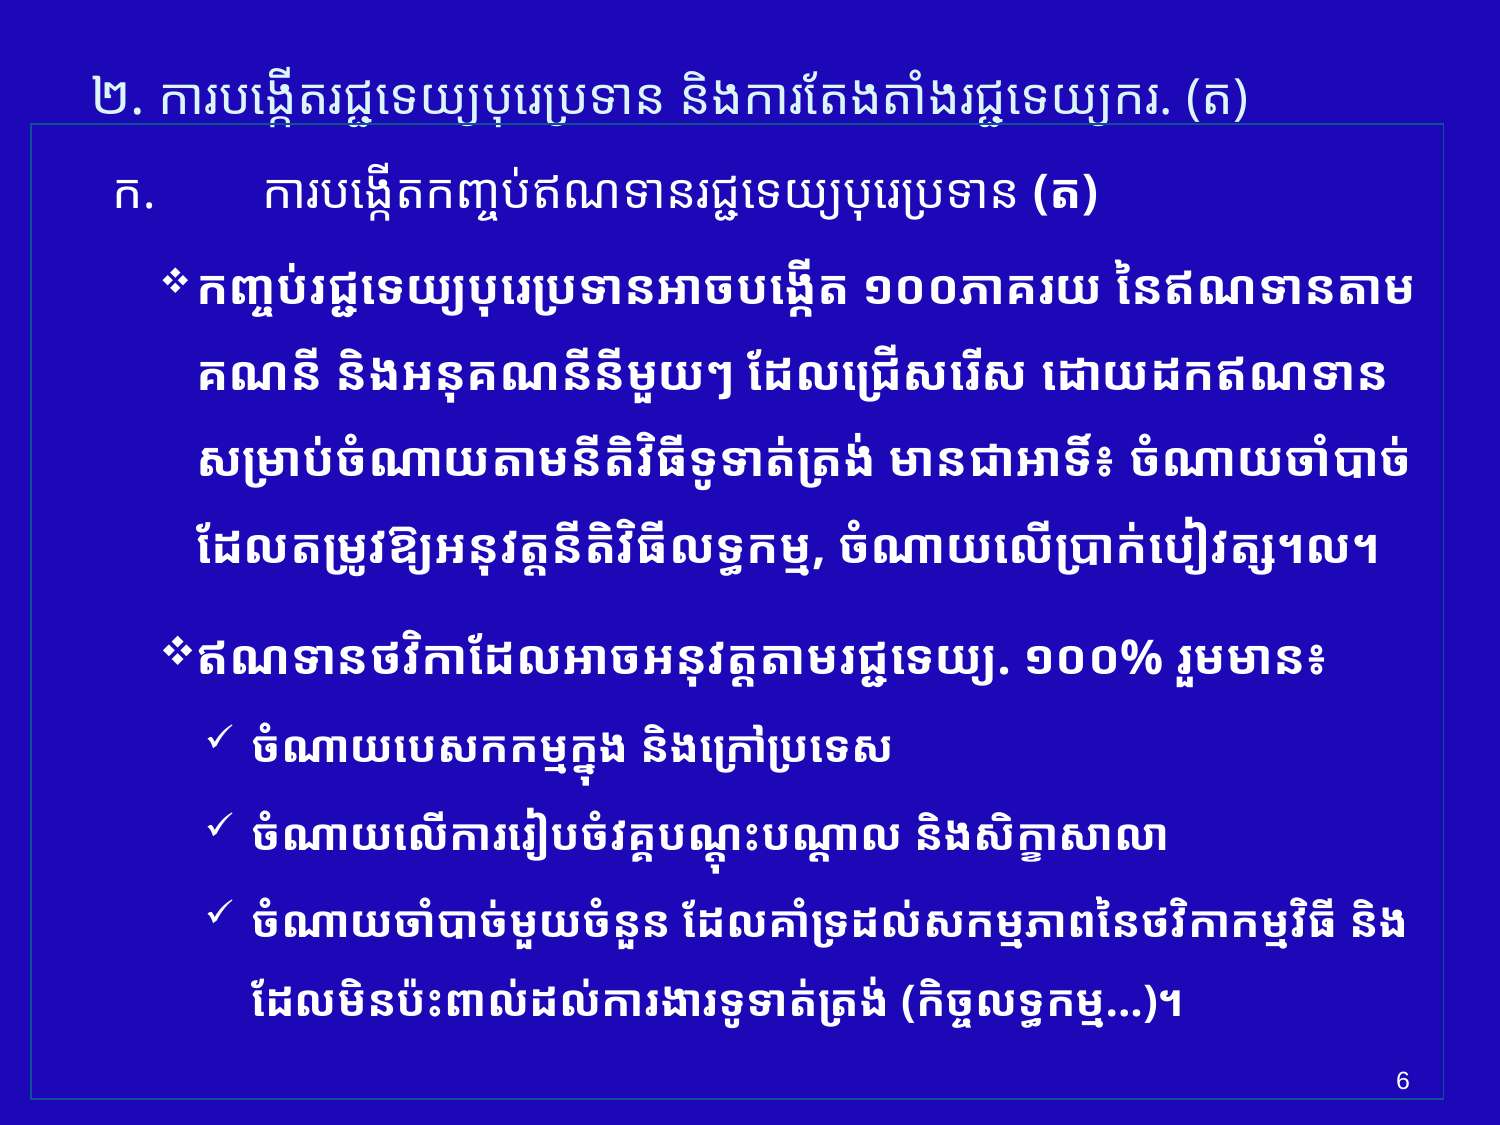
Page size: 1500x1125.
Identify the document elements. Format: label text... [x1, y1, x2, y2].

title ២. ការបង្កើត​រជ្ជទេយ្យ​បុរេប្រទាន​ និង​ការ​តែងតាំងរជ្ជទេយ្យករ. (ត) [74, 24, 1463, 133]
slide_number 6 [1299, 1042, 1425, 1103]
list ក. ការបង្កើតកញ្ចប់ឥណទាន​​រជ្ជទេយ្យបុរេប្រទាន​​ (ត) ​កញ្ចប់រជ្ជទេយ្យបុរេប្រទាន​អាចបង្កើត ១០០ភាគរយ នៃ​ឥណទាន​តាមគណនី និង​អនុគណនីនីមួយៗ ដែលជ្រើសរើស ដោយដកឥណទាន​សម្រាប់​ចំណាយតាមនីតិវិធីទូទាត់​ត្រង់​ មានជាអាទិ៍៖ ចំណាយចាំបាច់ដែលតម្រូវឱ្យអនុវត្ត​នីតិវិធីលទ្ធកម្ម​, ចំណាយលើ​ប្រាក់​បៀវត្ស​។ល។​​ ឥណទាន​ថវិកាដែលអាចអនុវត្តតាមរជ្ជទេយ្យ.​ ១០០% រួមមាន៖ ចំណាយបេសកកម្មក្នុង និងក្រៅប្រទេស​ ចំណាយលើការរៀបចំវគ្គបណ្តុះបណ្តាល និង​សិក្ខាសាលា​ ចំណាយចាំបាច់មួយចំនួន​ ដែលគាំទ្រដល់​សកម្មភាពនៃ​ថវិកាកម្មវិធី និងដែលមិនប៉ះពាល់ដល់ការងារទូទាត់ត្រង់​​ (កិច្ចលទ្ធកម្ម...)។ [30, 123, 1444, 1100]
